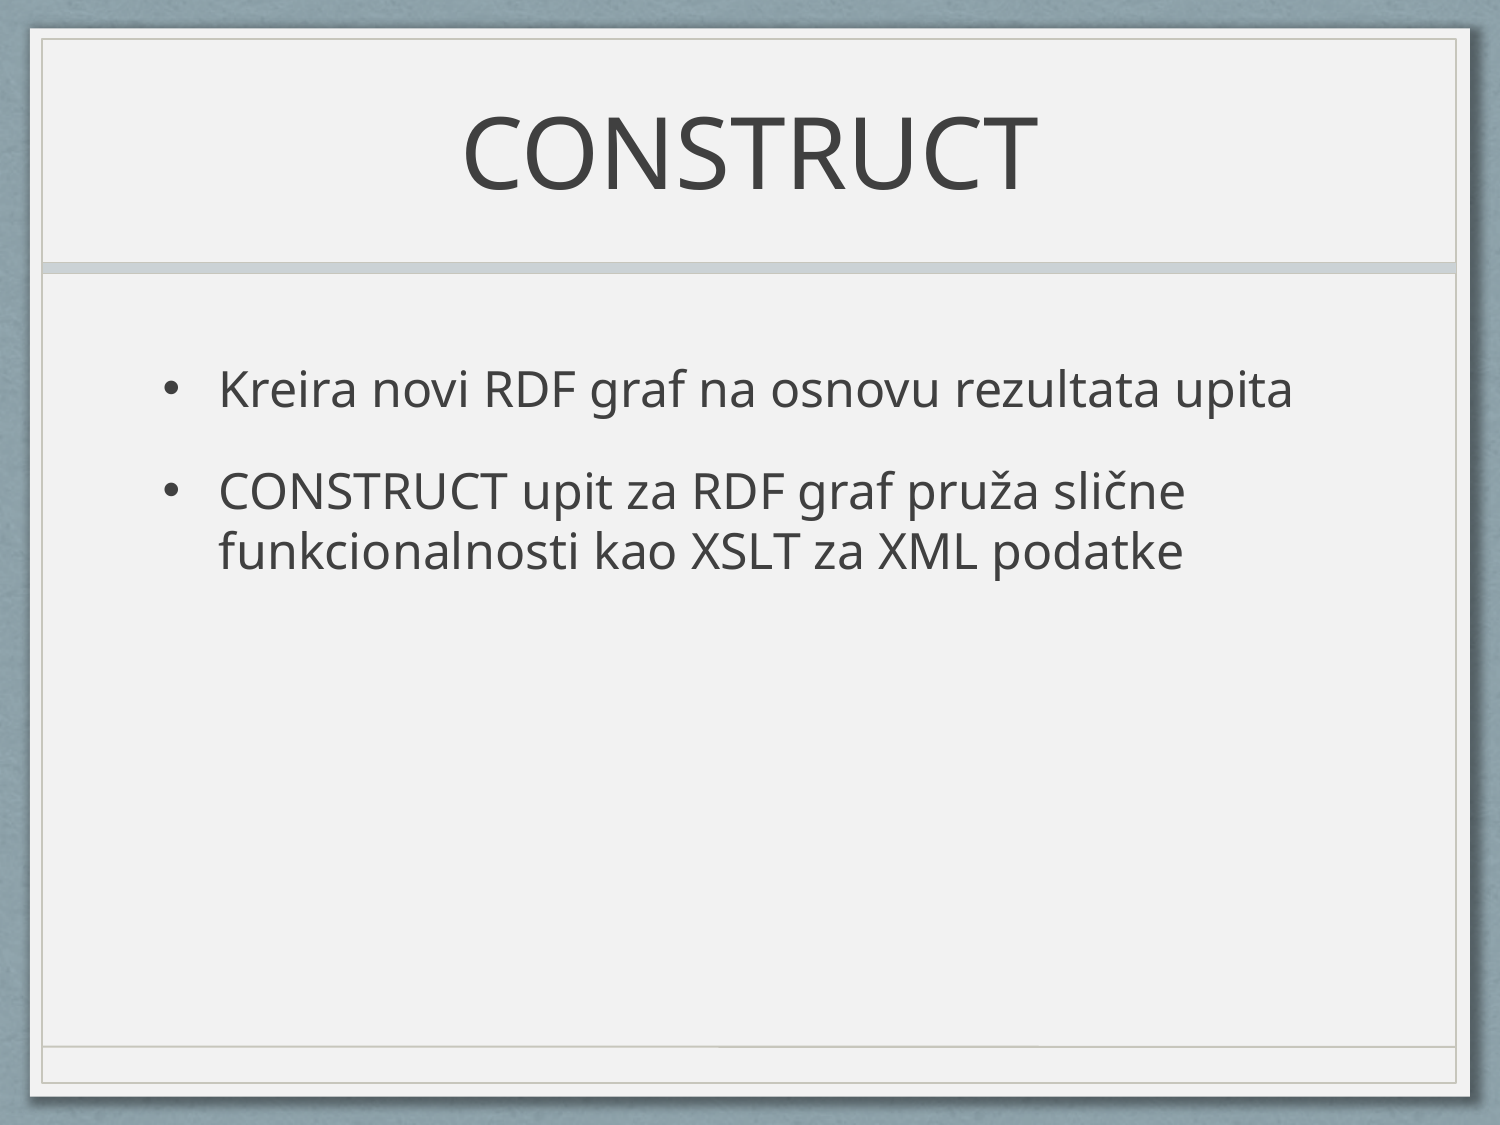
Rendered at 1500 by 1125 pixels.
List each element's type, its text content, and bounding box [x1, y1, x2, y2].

title CONSTRUCT [147, 40, 1353, 260]
list Kreira novi RDF graf na osnovu rezultata upita CONSTRUCT upit za RDF graf pruža slične funkcionalnosti kao XSLT za XML podatke [147, 350, 1353, 996]
